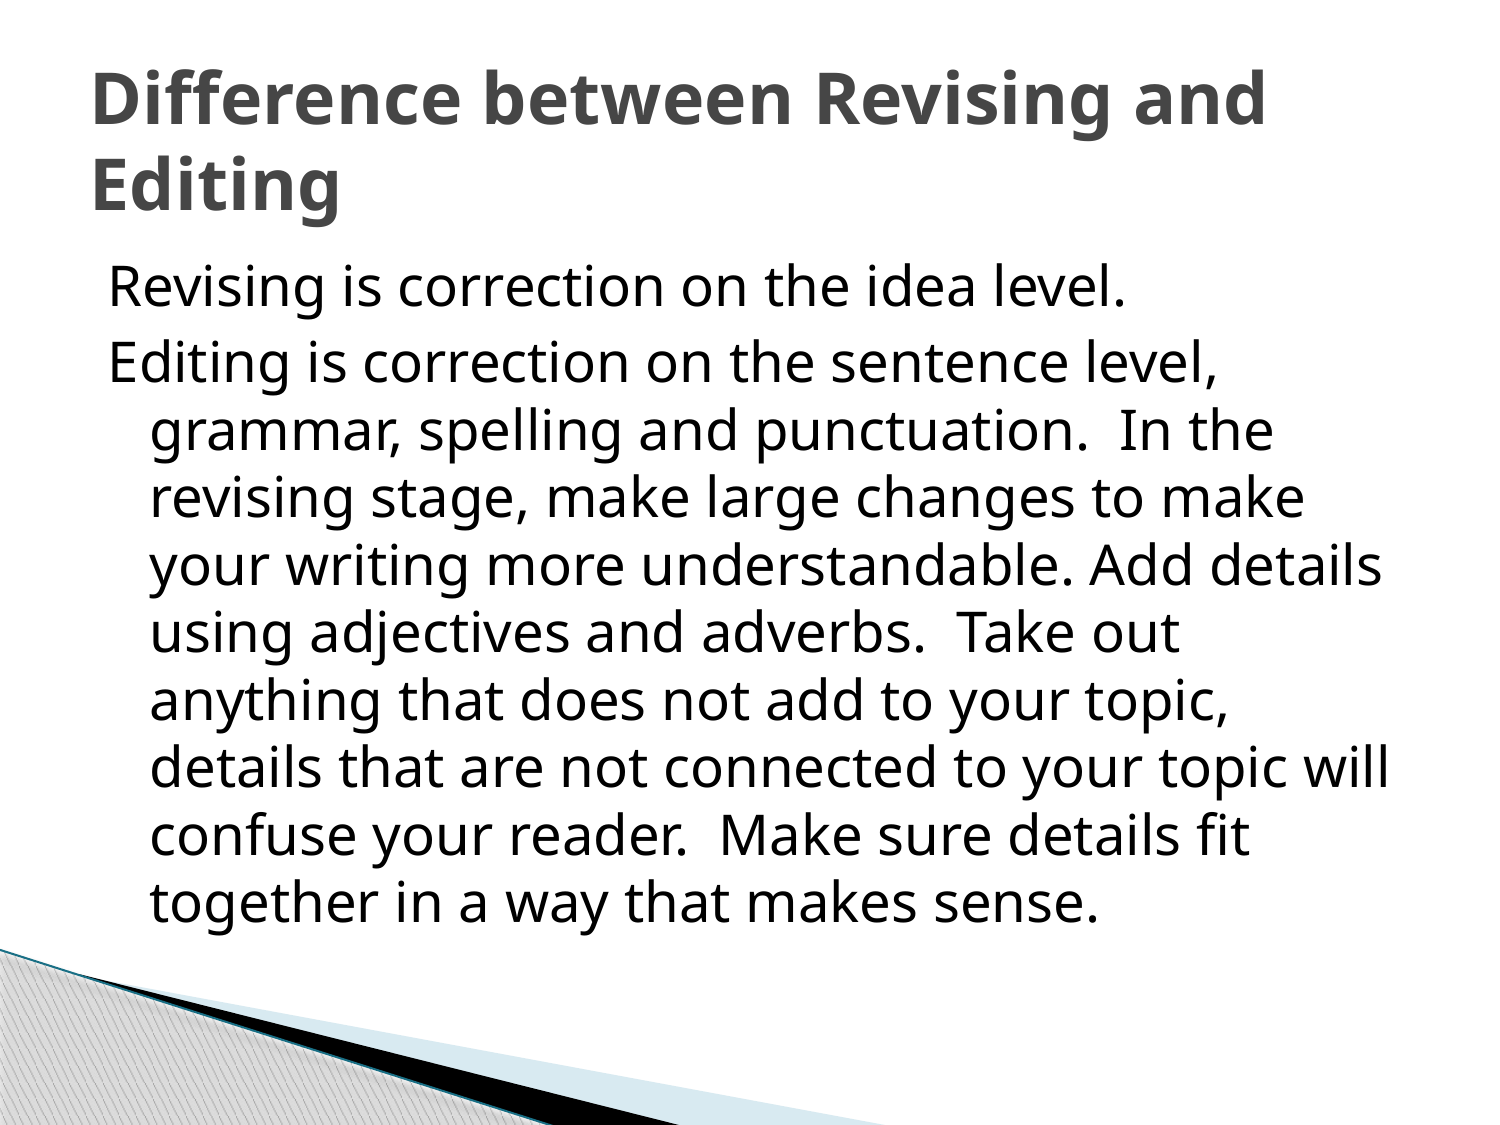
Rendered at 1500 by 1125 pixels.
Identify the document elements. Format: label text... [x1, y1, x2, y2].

list Revising is correction on the idea level. Editing is correction on the sentence level, grammar, spelling and punctuation. In the revising stage, make large changes to make your writing more understandable. Add details using adjectives and adverbs. Take out anything that does not add to your topic, details that are not connected to your topic will confuse your reader. Make sure details fit together in a way that makes sense. [75, 243, 1425, 986]
title Difference between Revising and Editing [75, 45, 1425, 233]
